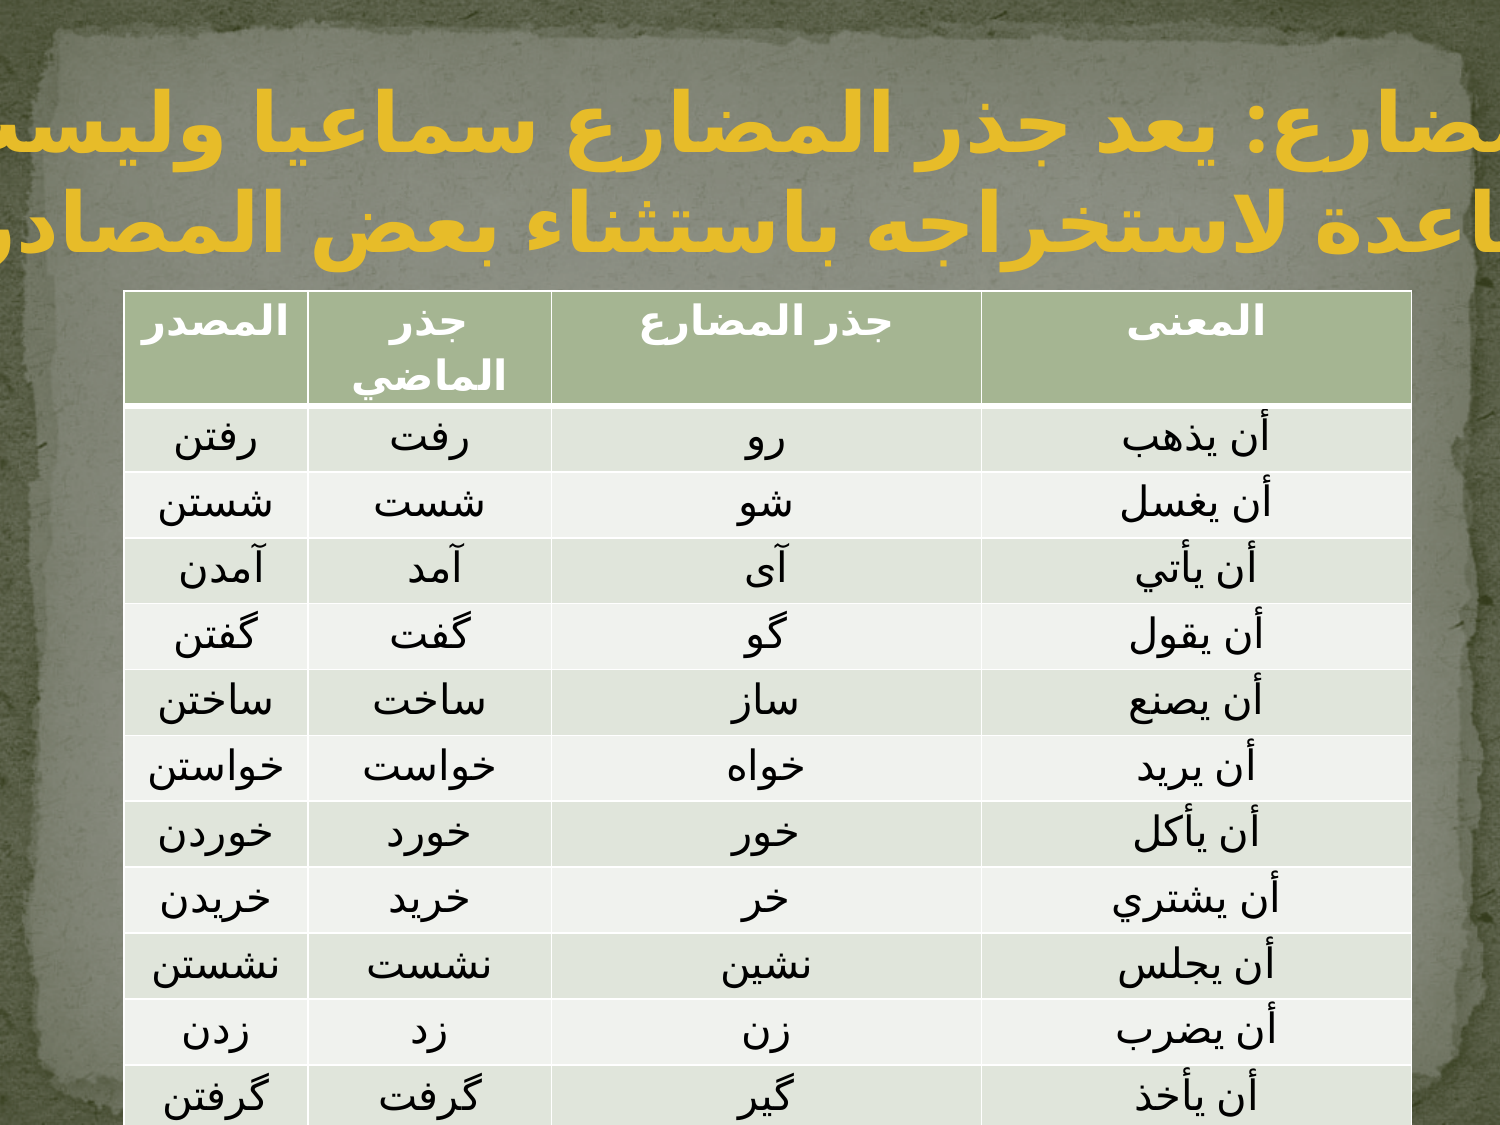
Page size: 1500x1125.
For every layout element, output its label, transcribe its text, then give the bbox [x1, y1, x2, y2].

table_cell أن يضرب [982, 1000, 1411, 1064]
table_cell أن يريد [982, 736, 1411, 800]
table_cell خورد [309, 802, 551, 866]
table_cell شستن [125, 473, 307, 537]
table_cell ساختن [125, 670, 307, 735]
table_cell گفت [309, 604, 551, 669]
table_cell أن يذهب [982, 409, 1411, 471]
table_header المصدر [125, 292, 307, 403]
table_cell شست [309, 473, 551, 537]
table_cell خواست [309, 736, 551, 800]
table_header المعنى [982, 292, 1411, 403]
table_cell أن يشتري [982, 868, 1411, 932]
table_cell زن [552, 1000, 981, 1064]
table_cell أن يصنع [982, 670, 1411, 735]
table_cell گیر [552, 1066, 981, 1125]
table_cell زدن [125, 1000, 307, 1064]
table_cell رو [552, 409, 981, 471]
table_cell زد [309, 1000, 551, 1064]
table_cell گو [552, 604, 981, 669]
table_cell ساز [552, 670, 981, 735]
table_cell آمد [309, 539, 551, 603]
table_cell نشین [552, 934, 981, 998]
table_cell أن يجلس [982, 934, 1411, 998]
table_cell نشست [309, 934, 551, 998]
table_cell آی [552, 539, 981, 603]
table_cell گرفت [309, 1066, 551, 1125]
table_cell خر [552, 868, 981, 932]
table_cell شو [552, 473, 981, 537]
table_cell آمدن [125, 539, 307, 603]
table_cell رفت [309, 409, 551, 471]
table_cell خریدن [125, 868, 307, 932]
table_header جذر المضارع [552, 292, 981, 403]
table_cell أن يأكل [982, 802, 1411, 866]
table_cell رفتن [125, 409, 307, 471]
table_cell خور [552, 802, 981, 866]
table_cell نشستن [125, 934, 307, 998]
table_cell گفتن [125, 604, 307, 669]
table_cell أن يقول [982, 604, 1411, 669]
table_cell أن يأتي [982, 539, 1411, 603]
table_cell أن يغسل [982, 473, 1411, 537]
table_cell أن يأخذ [982, 1066, 1411, 1125]
table_cell خرید [309, 868, 551, 932]
table_cell گرفتن [125, 1066, 307, 1125]
table_cell ساخت [309, 670, 551, 735]
table_header جذر الماضي [309, 292, 551, 403]
table_cell خوردن [125, 802, 307, 866]
table_cell خواه [552, 736, 981, 800]
table_cell خواستن [125, 736, 307, 800]
text_box جذر المضارع: يعد جذر المضارع سماعيا وليست هناك قاعدة لاستخراجه باستثناء بعض المصادر. [0, 61, 1500, 277]
